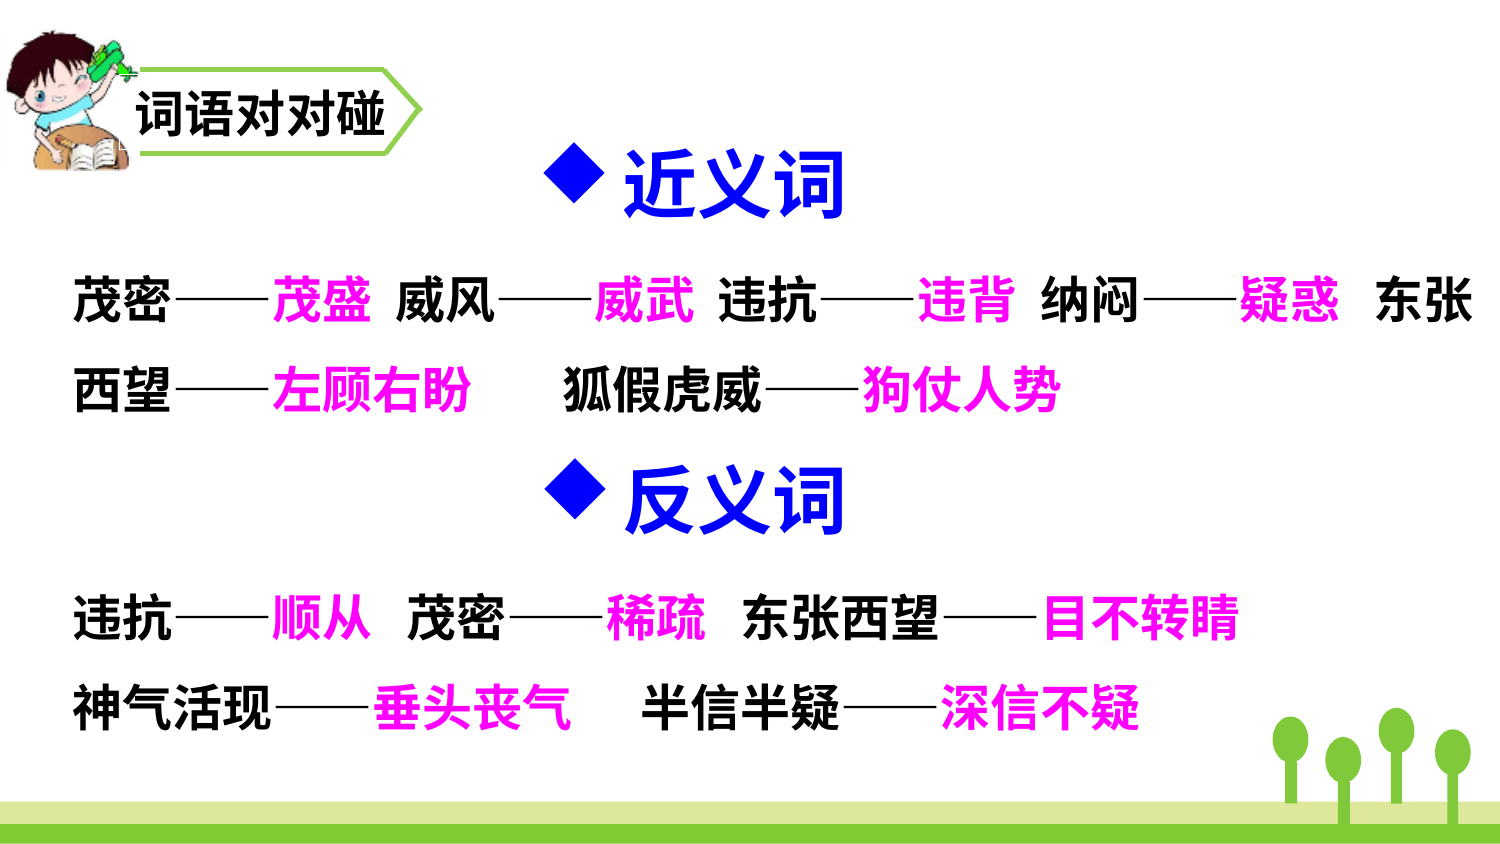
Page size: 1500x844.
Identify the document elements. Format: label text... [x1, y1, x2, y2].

picture [0, 0, 1500, 801]
text_box 近义词 [526, 132, 859, 234]
picture [1350, 743, 1390, 801]
text_box 反义词 [526, 447, 859, 549]
text_box 违抗——顺从 茂密——稀疏 东张西望——目不转睛 神气活现——垂头丧气 半信半疑——深信不疑 [61, 551, 1412, 743]
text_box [3, 28, 449, 171]
picture [1298, 743, 1337, 801]
text_box 茂密——茂盛 威风——威武 违抗——违背 纳闷——疑惑 东张西望——左顾右盼 狐假虎威——狗仗人势 [61, 232, 1500, 424]
